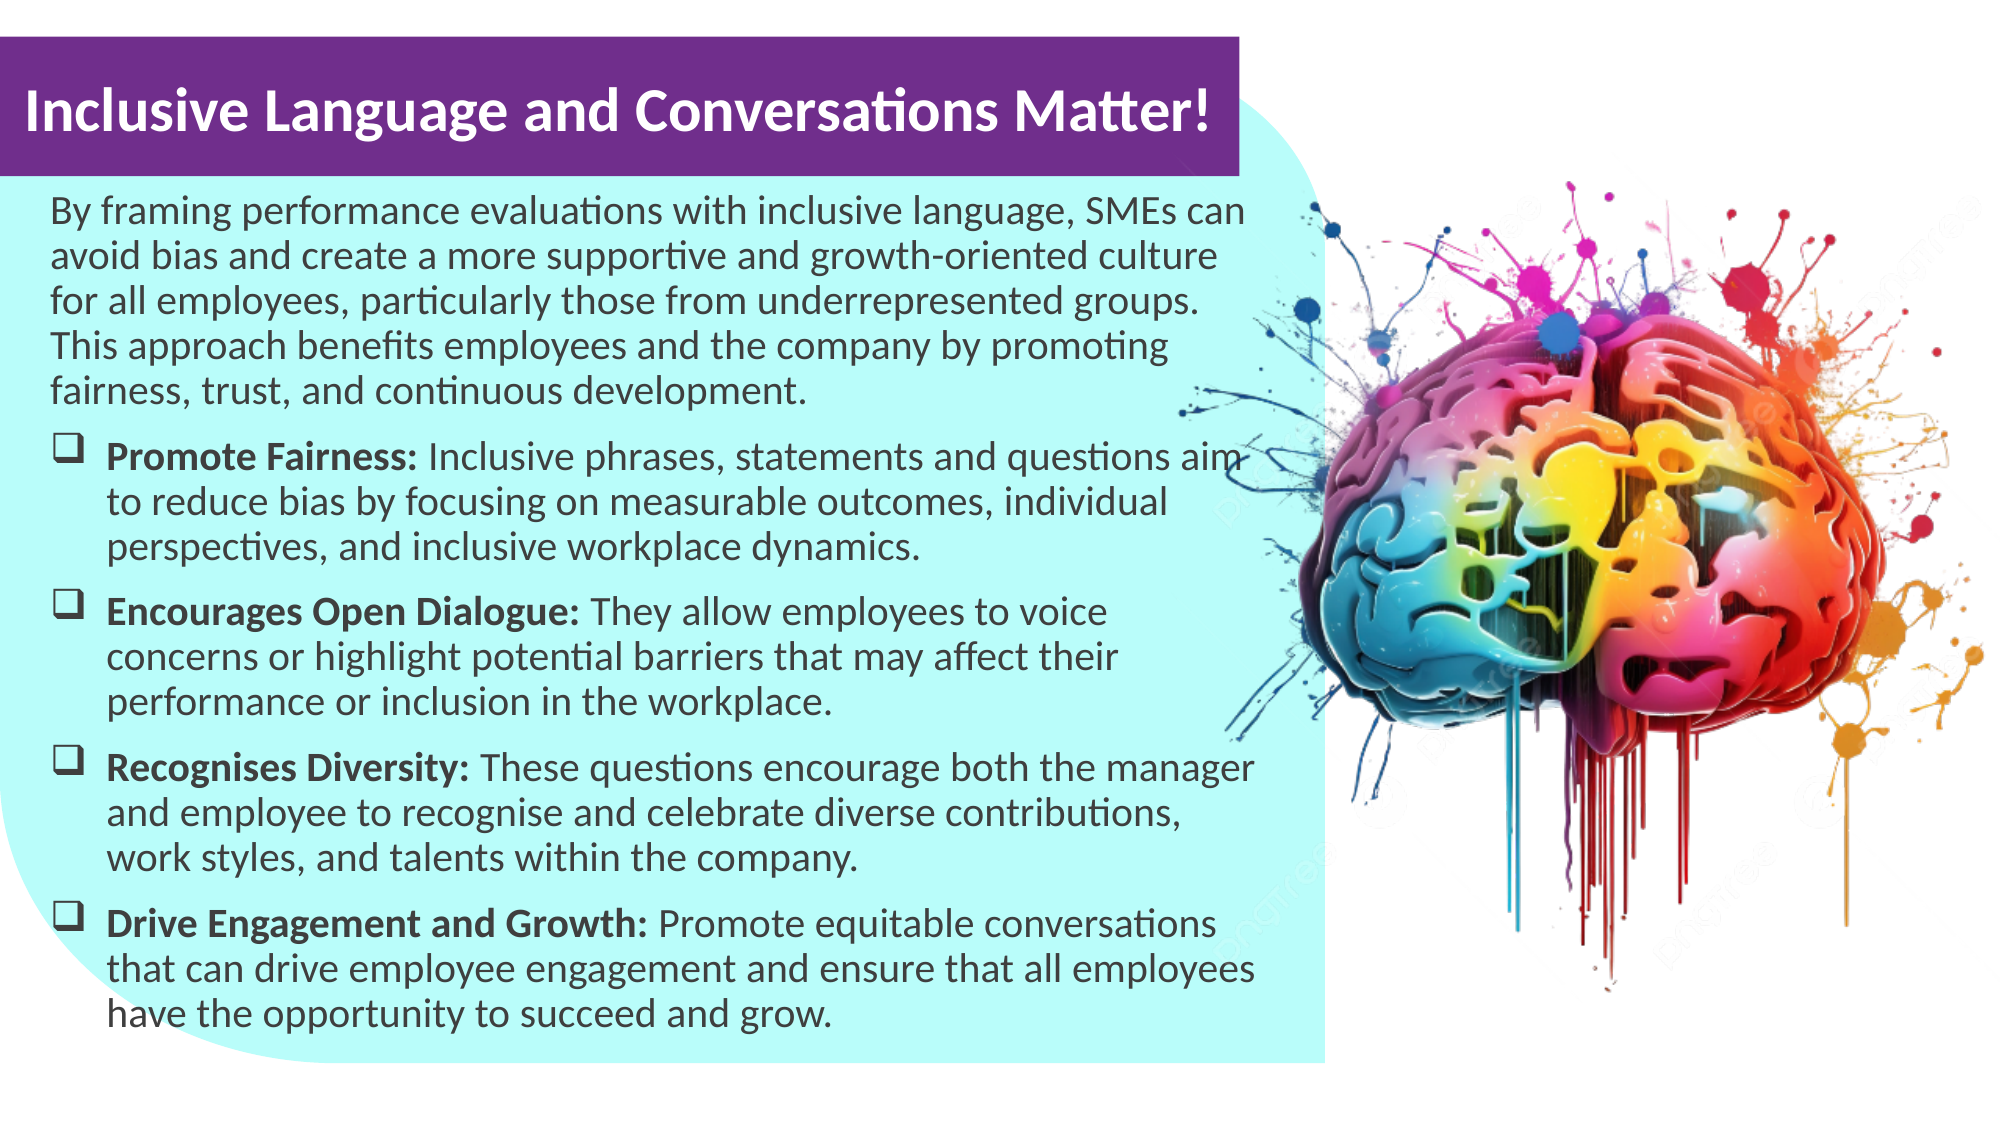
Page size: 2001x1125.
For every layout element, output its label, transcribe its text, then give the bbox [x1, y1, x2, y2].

picture [1161, 141, 2000, 1021]
text_box By framing performance evaluations with inclusive language, SMEs can avoid bias and create a more supportive and growth-oriented culture for all employees, particularly those from underrepresented groups. This approach benefits employees and the company by promoting fairness, trust, and continuous development. Promote Fairness: Inclusive phrases, statements and questions aim to reduce bias by focusing on measurable outcomes, individual perspectives, and inclusive workplace dynamics. Encourages Open Dialogue: They allow employees to voice concerns or highlight potential barriers that may affect their performance or inclusion in the workplace. Recognises Diversity: These questions encourage both the manager and employee to recognise and celebrate diverse contributions, work styles, and talents within the company. Drive Engagement and Growth: Promote equitable conversations that can drive employee engagement and ensure that all employees have the opportunity to succeed and grow. [35, 429, 1161, 862]
text_box Inclusive Language and Conversations Matter! [0, 36, 1240, 177]
